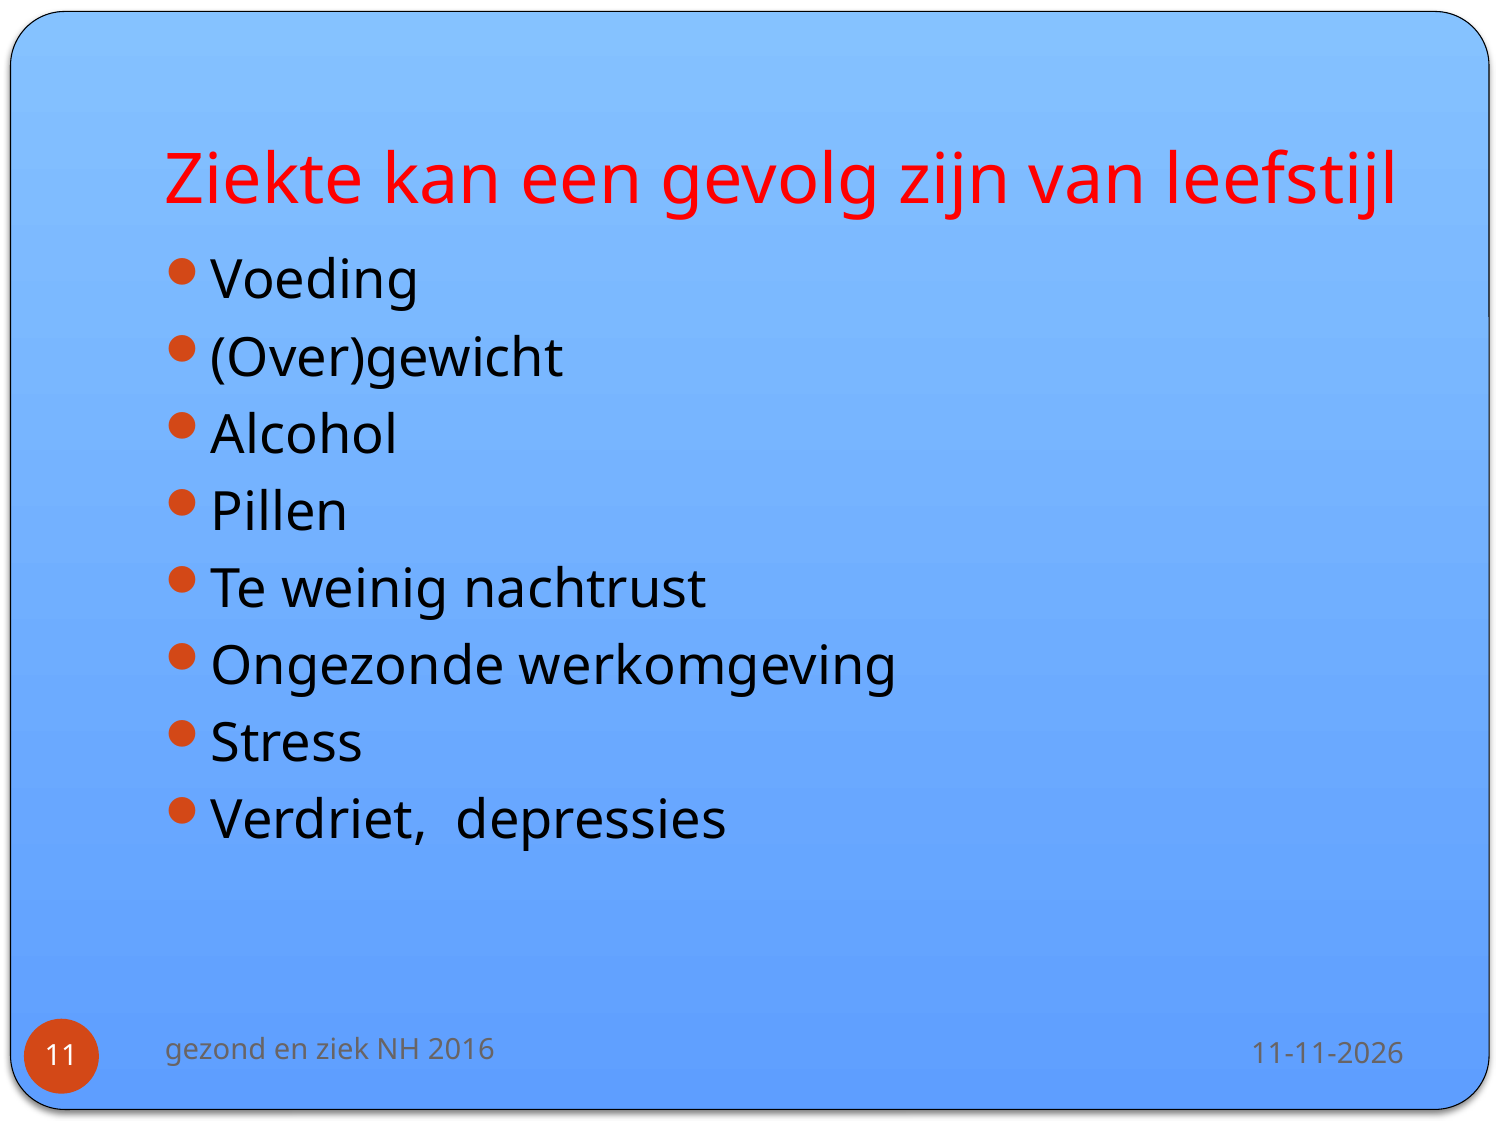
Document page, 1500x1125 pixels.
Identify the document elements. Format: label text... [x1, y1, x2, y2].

list Voeding (Over)gewicht Alcohol Pillen Te weinig nachtrust Ongezonde werkomgeving Stress Verdriet, depressies [150, 237, 1425, 988]
slide_number 11 [23, 1018, 99, 1094]
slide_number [1012, 1015, 1419, 1094]
title Ziekte kan een gevolg zijn van leefstijl [150, 45, 1425, 233]
footer gezond en ziek NH 2016 [150, 1012, 800, 1088]
